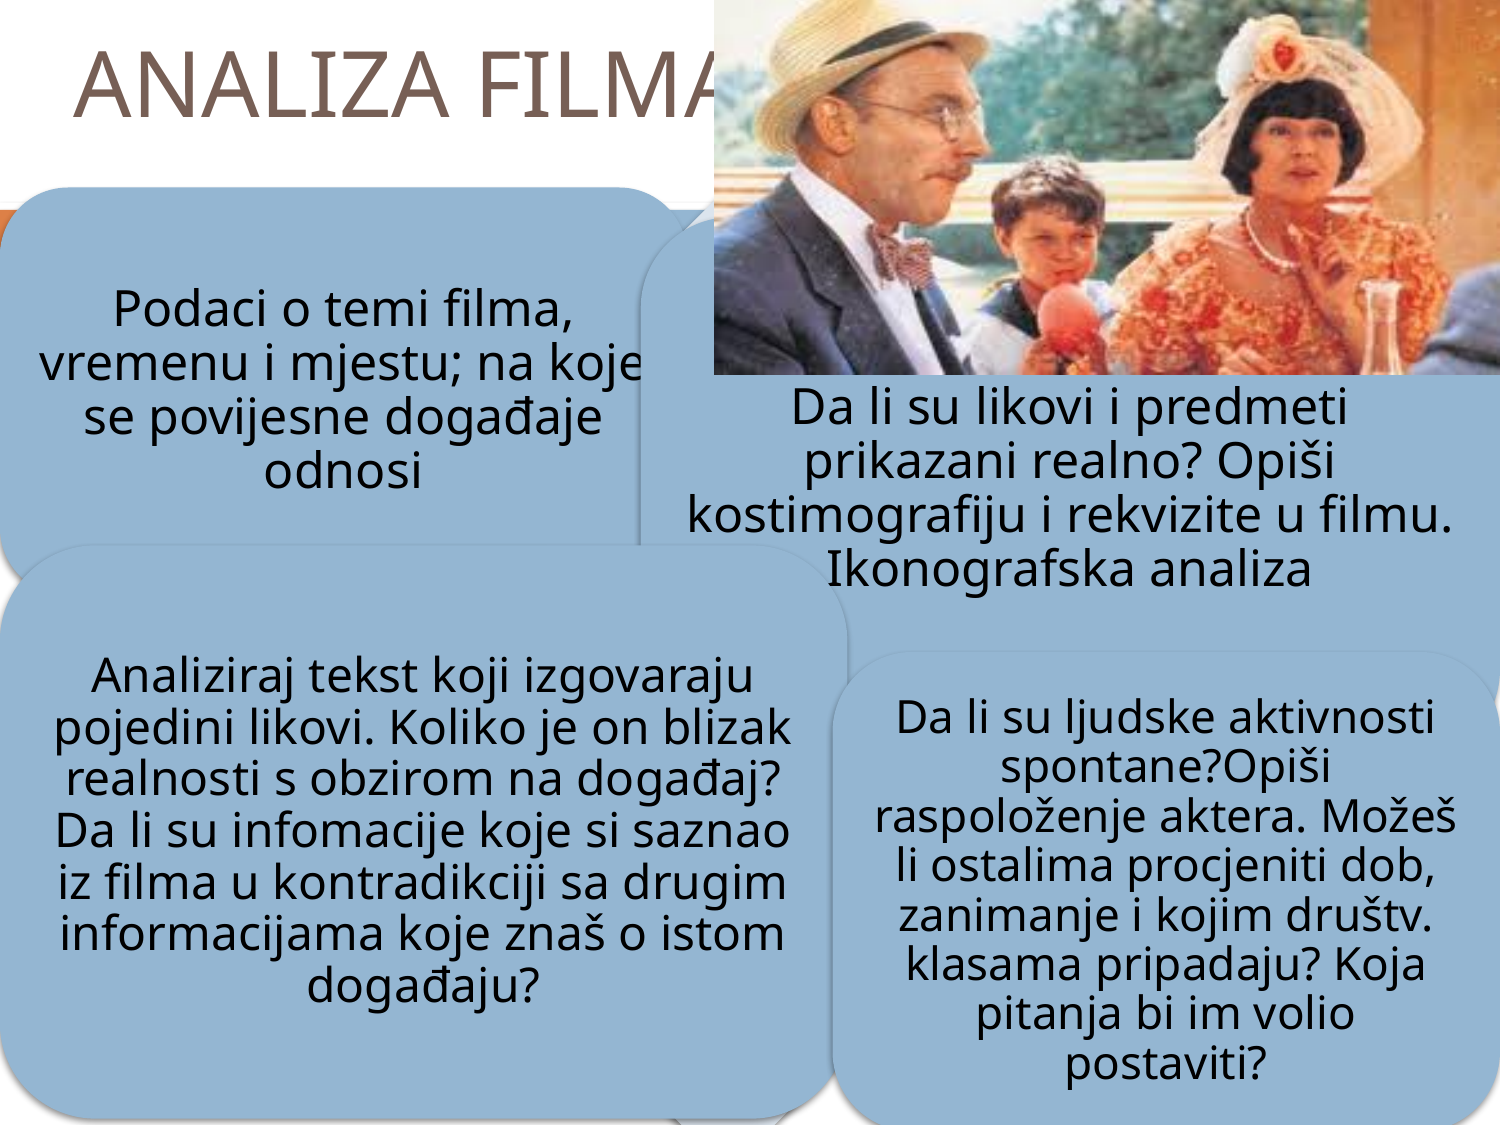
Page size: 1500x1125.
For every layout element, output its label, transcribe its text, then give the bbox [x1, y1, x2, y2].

title ANALIZA FILMA [58, 0, 712, 163]
picture [714, 0, 1500, 376]
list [0, 187, 1500, 1125]
